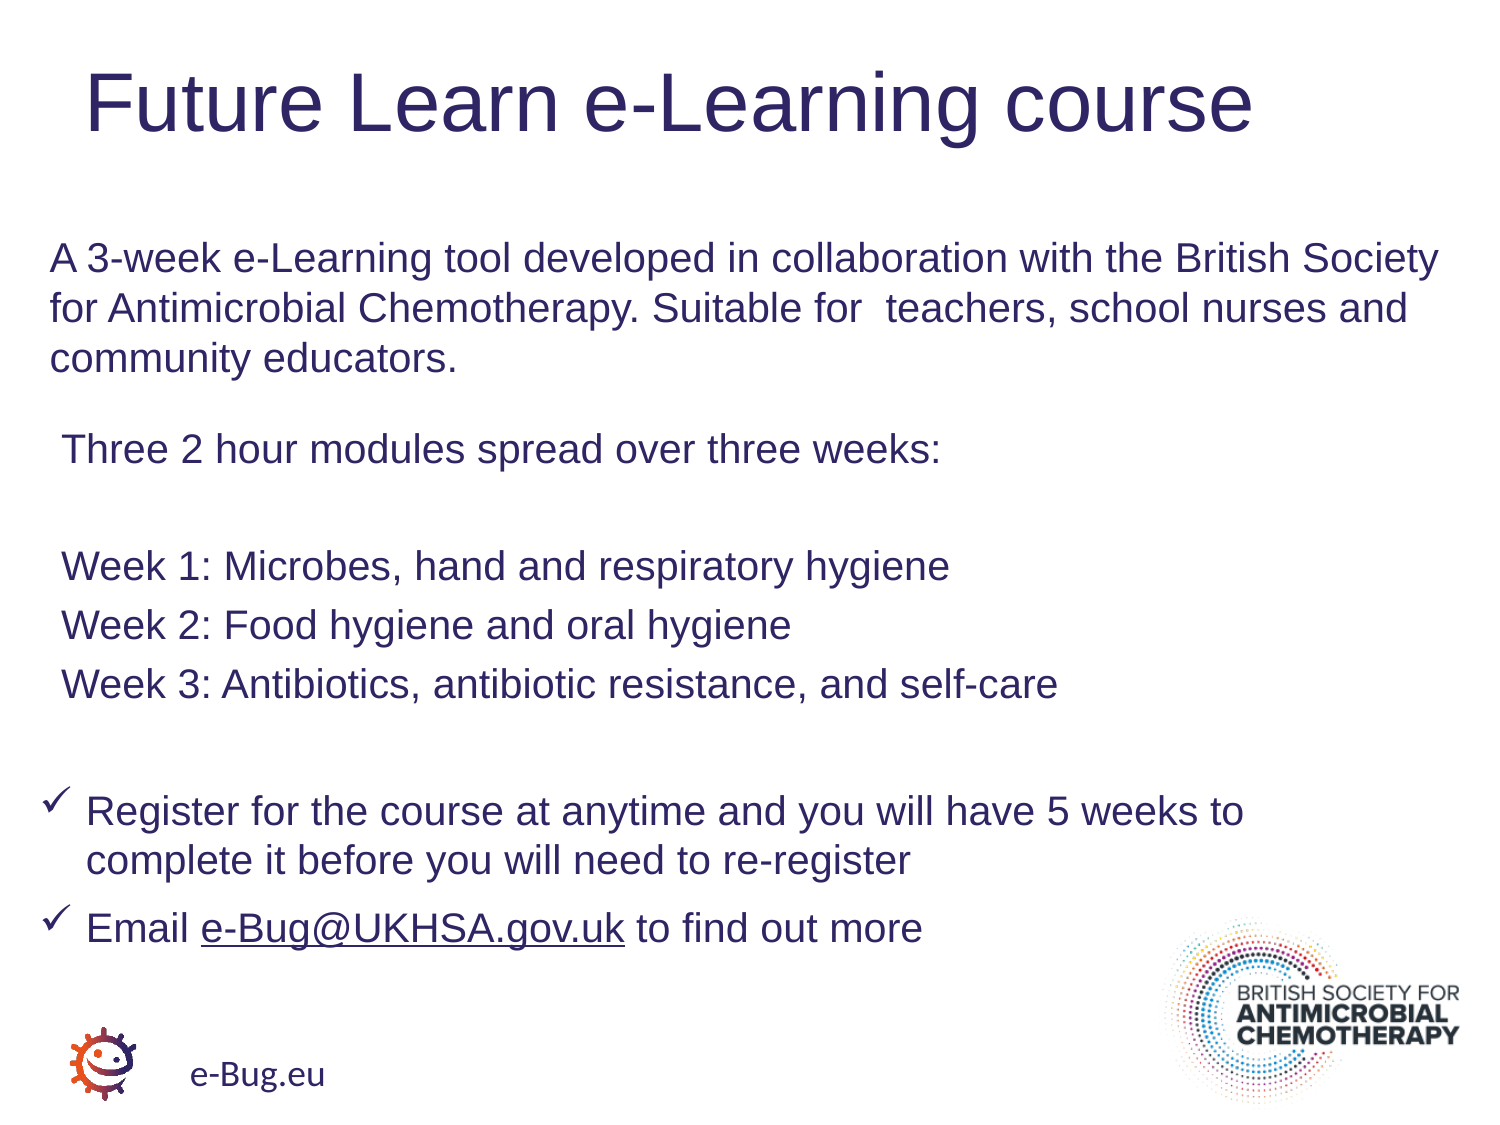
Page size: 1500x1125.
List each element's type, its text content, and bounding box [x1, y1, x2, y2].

title Future Learn e-Learning course [67, 26, 1296, 183]
picture [69, 1027, 137, 1103]
text_box Three 2 hour modules spread over three weeks: Week 1: Microbes, hand and respiratory hygiene Week 2: Food hygiene and oral hygiene Week 3: Antibiotics, antibiotic resistance, and self-care Register for the course at anytime and you will have 5 weeks to complete it before you will need to re-register Email e-Bug@UKHSA.gov.uk to find out more [39, 422, 1418, 954]
text_box A 3-week e-Learning tool developed in collaboration with the British Society for Antimicrobial Chemotherapy. Suitable for teachers, school nurses and community educators. [34, 223, 1500, 449]
footer e-Bug.eu [174, 1041, 682, 1102]
picture [1158, 916, 1461, 1115]
